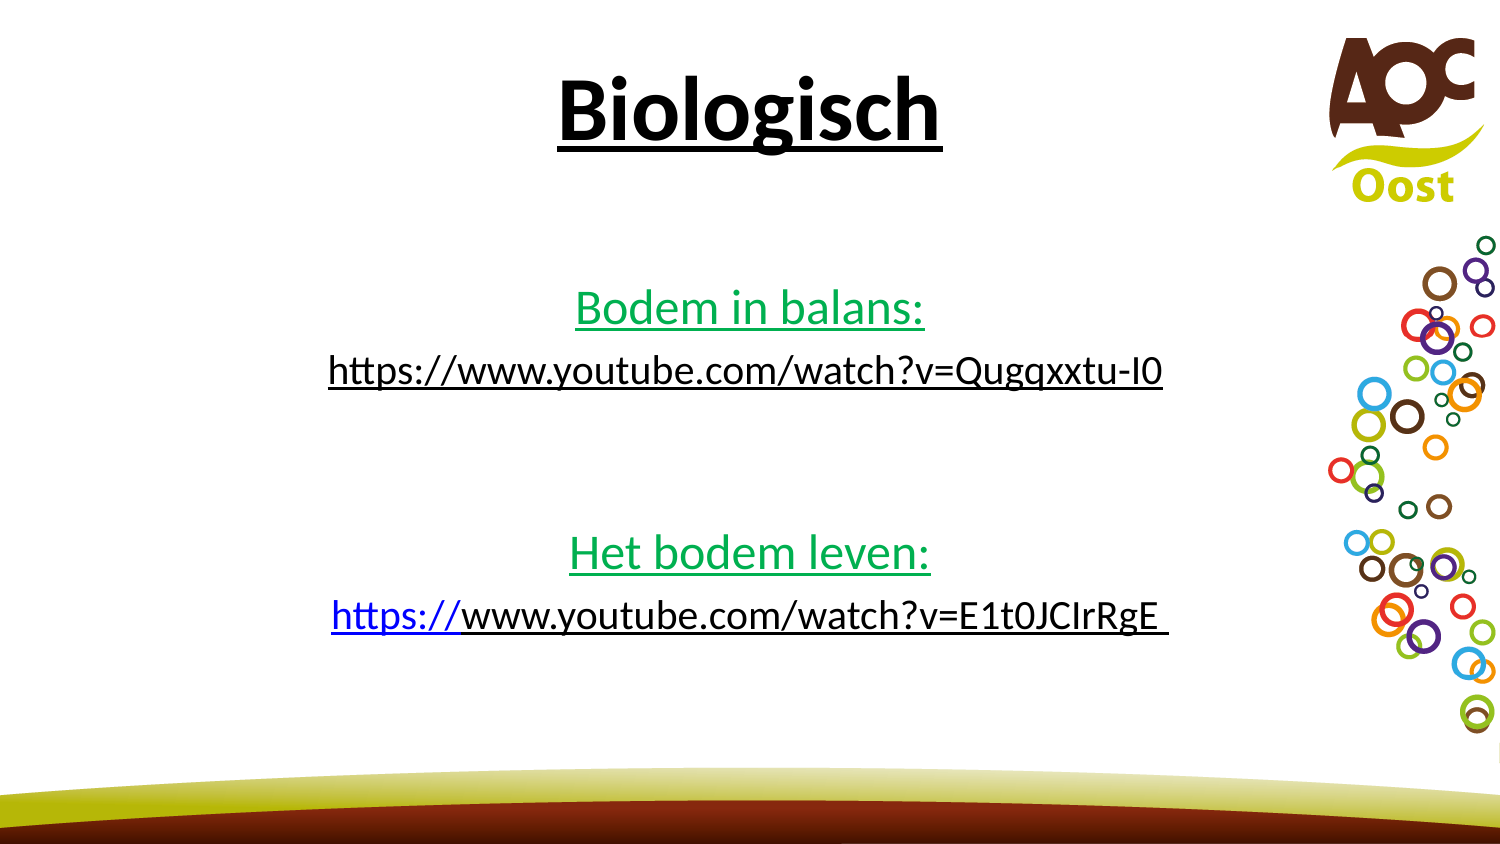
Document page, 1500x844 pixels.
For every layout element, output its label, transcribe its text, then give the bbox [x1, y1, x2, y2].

picture [0, 0, 1500, 844]
list Bodem in balans: https://www.youtube.com/watch?v=Qugqxxtu-I0 Het bodem leven: https://www.youtube.com/watch?v=E1t0JCIrRgE [75, 196, 1425, 754]
title Biologisch [75, 33, 1425, 175]
